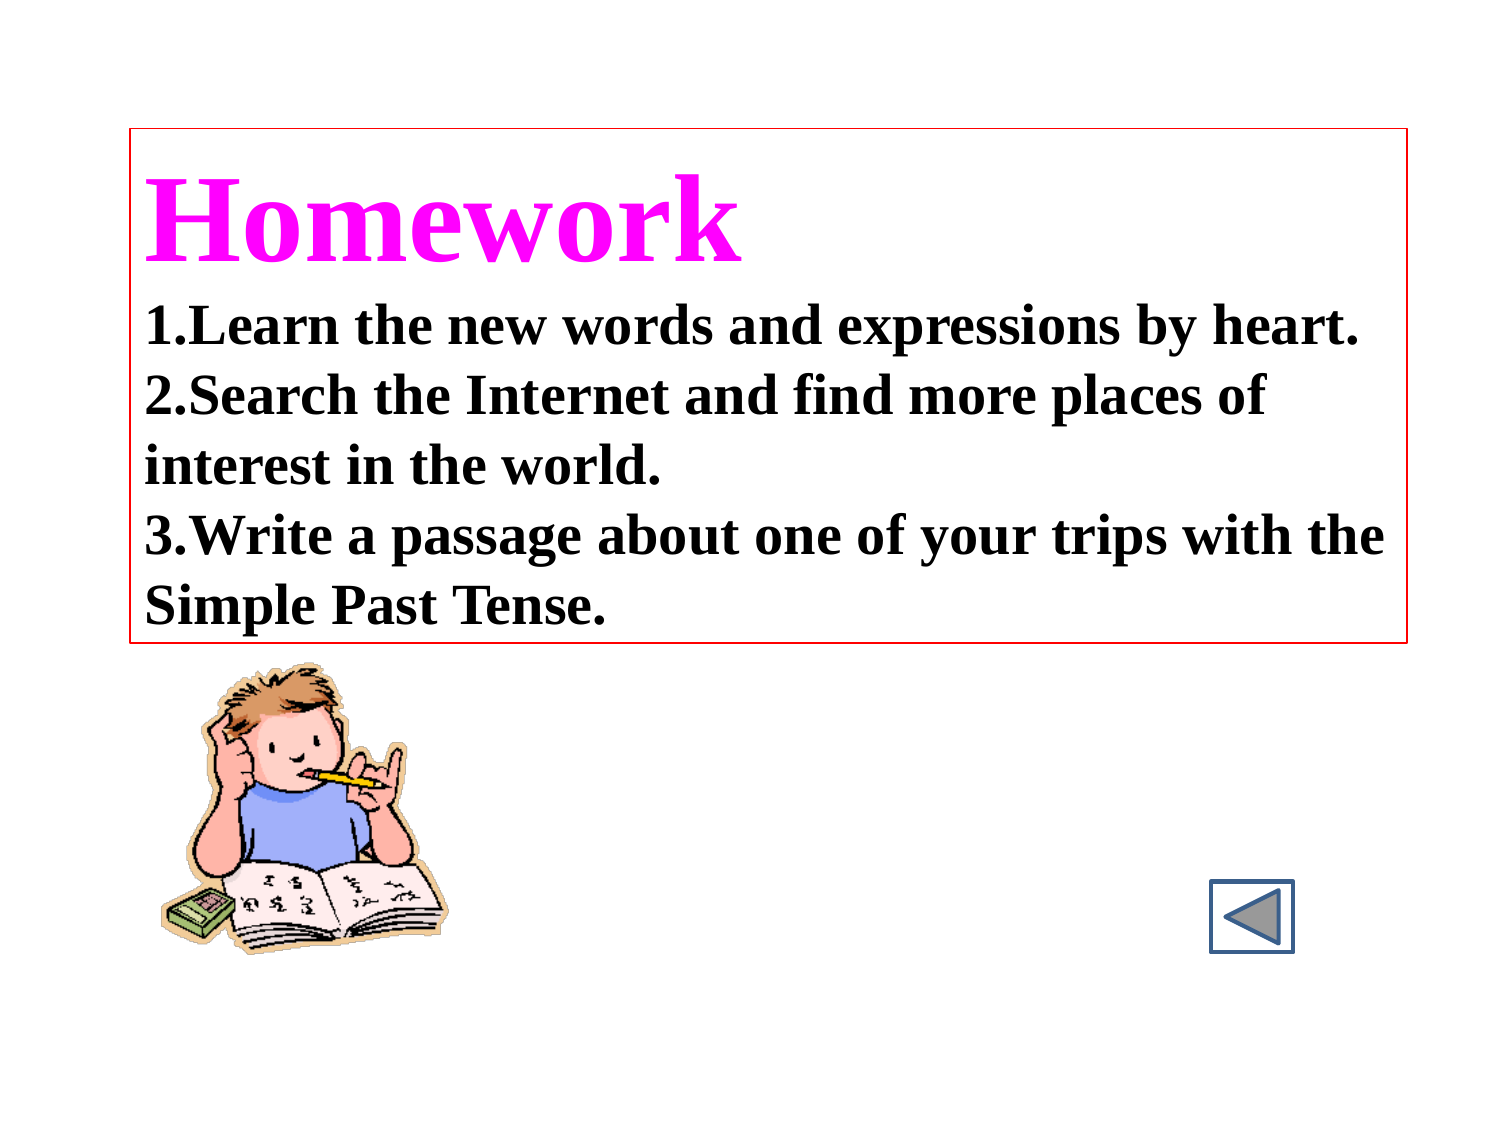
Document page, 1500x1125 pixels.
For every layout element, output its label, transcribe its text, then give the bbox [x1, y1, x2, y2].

text_box [1209, 879, 1295, 954]
text_box Homework 1.Learn the new words and expressions by heart. 2.Search the Internet and find more places of interest in the world. 3.Write a passage about one of your trips with the Simple Past Tense. [130, 128, 1407, 644]
picture [160, 659, 453, 959]
